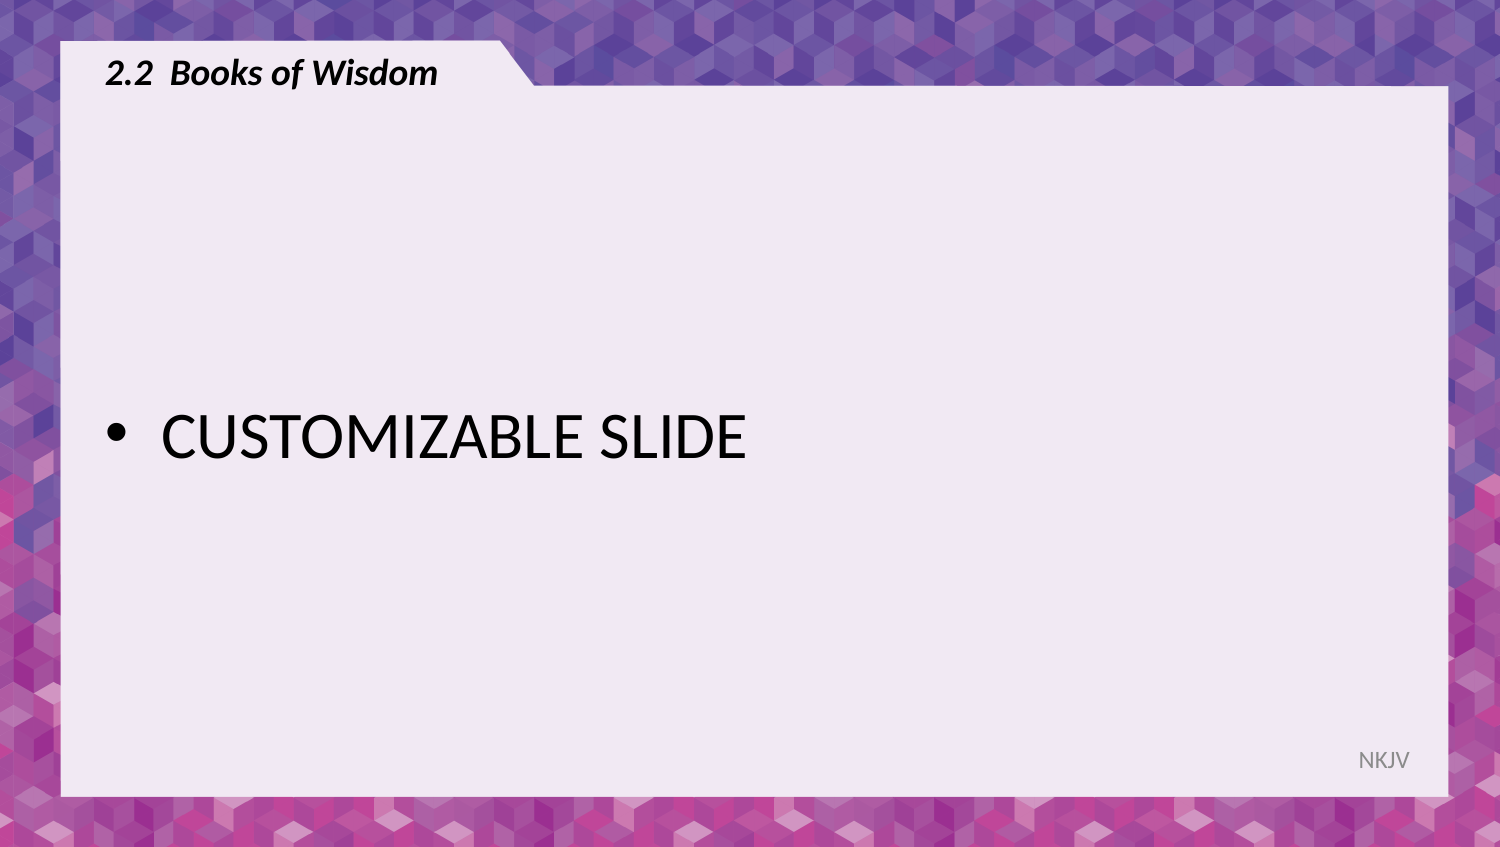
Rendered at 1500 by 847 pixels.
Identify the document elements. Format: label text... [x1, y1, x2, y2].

footer NKJV [950, 736, 1425, 782]
list CUSTOMIZABLE SLIDE [89, 141, 1403, 722]
picture [0, 0, 1500, 847]
title 2.2 Books of Wisdom [89, 33, 1420, 108]
